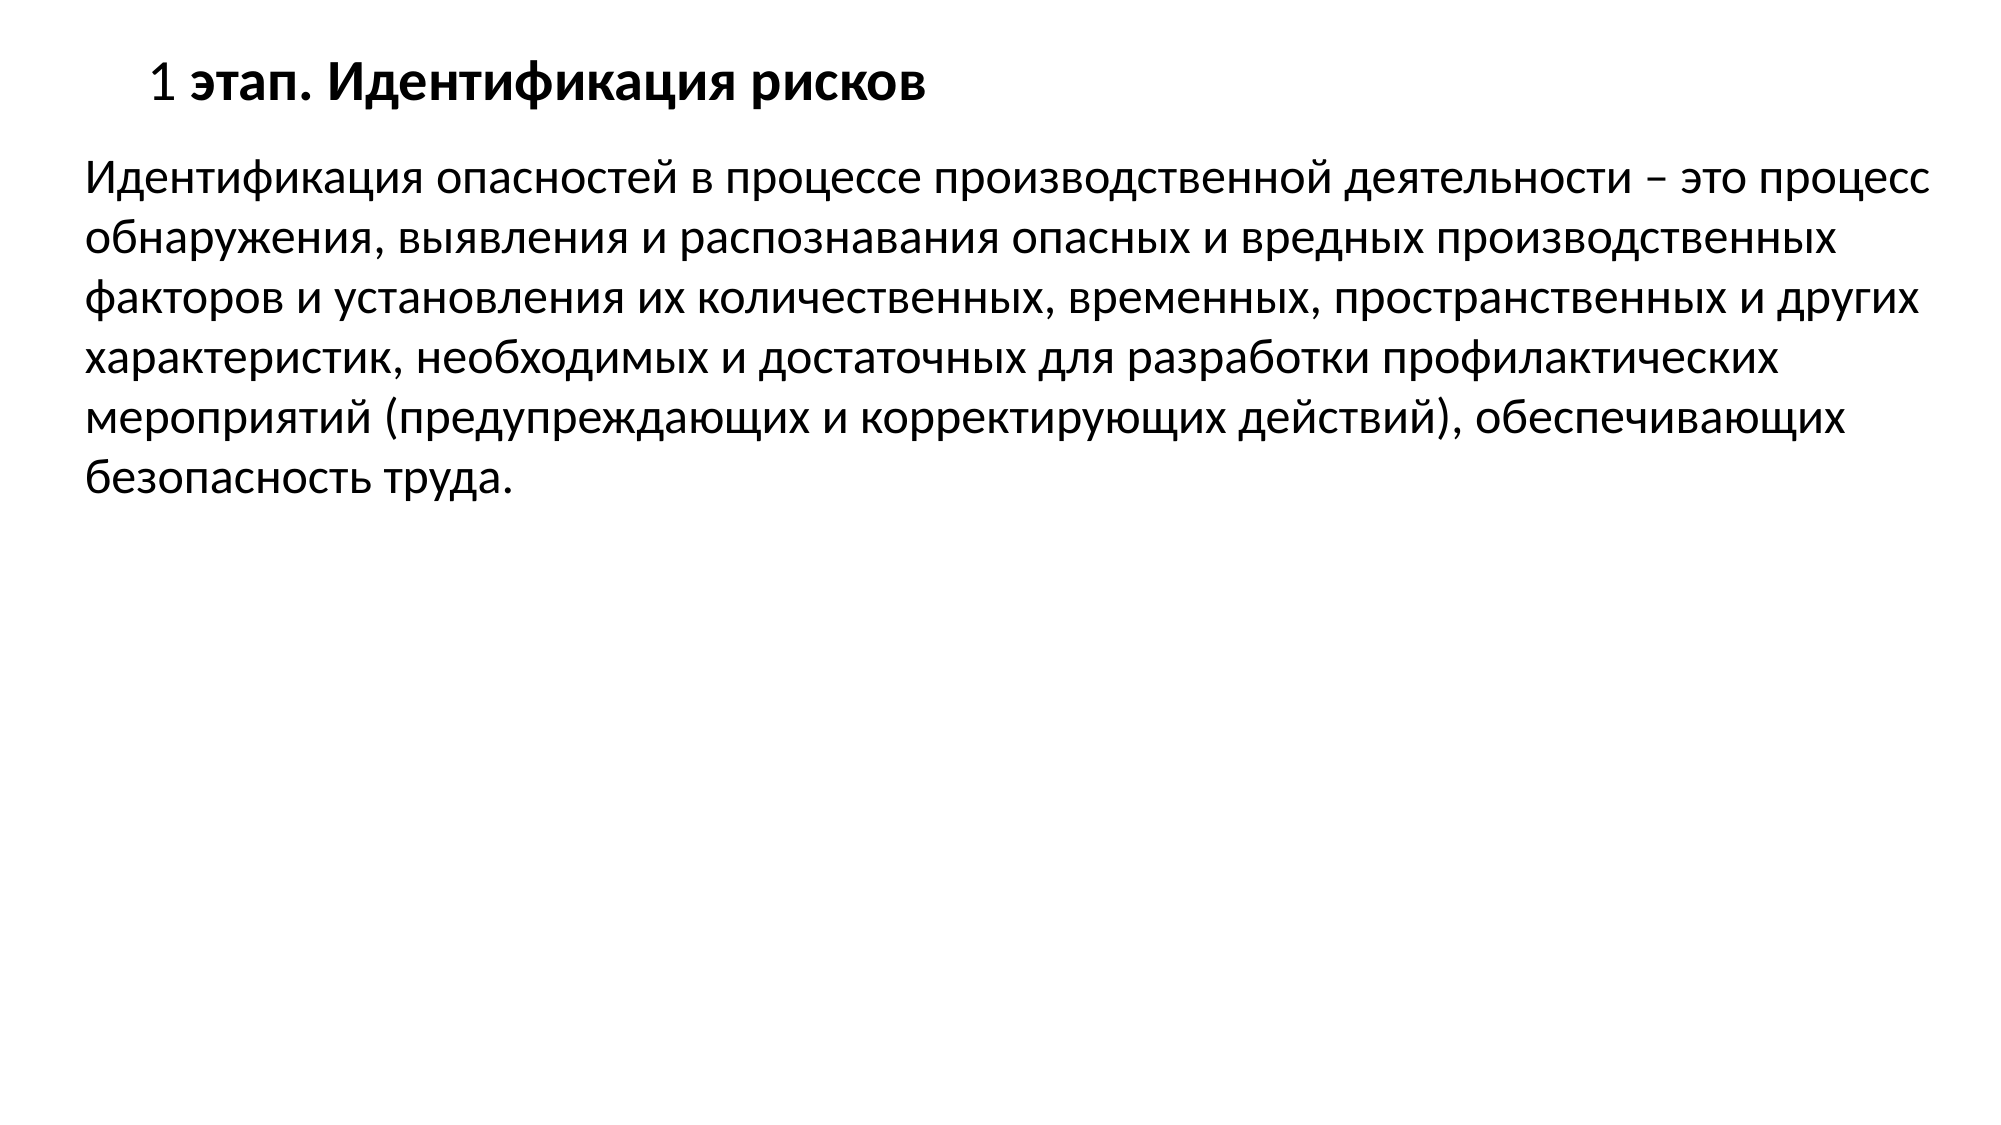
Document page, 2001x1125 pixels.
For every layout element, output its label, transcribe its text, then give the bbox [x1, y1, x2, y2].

text_box Идентификация опасностей в процессе производственной деятельности – это процесс обнаружения, выявления и распознавания опасных и вредных производственных факторов и установления их количественных, временных, пространственных и других характеристик, необходимых и достаточных для разработки профилактических мероприятий (предупреждающих и корректирую­щих действий), обеспечивающих безопасность труда. [69, 135, 1973, 511]
text_box 1 этап. Идентификация рисков [133, 34, 1559, 120]
